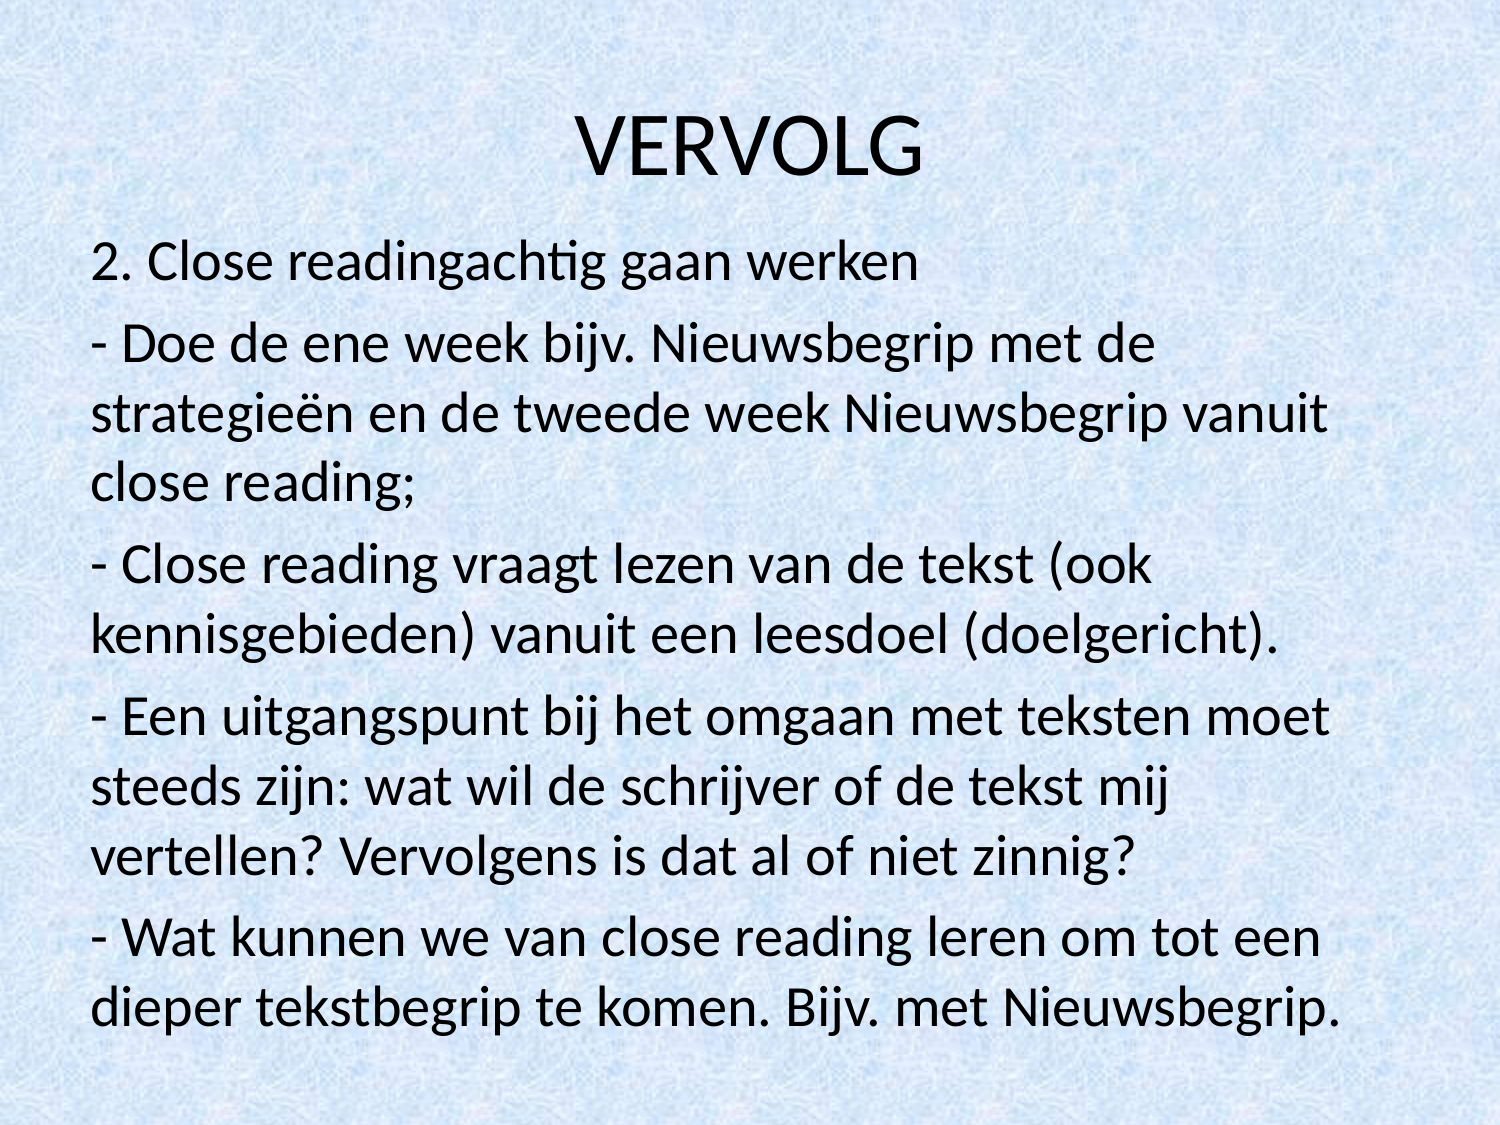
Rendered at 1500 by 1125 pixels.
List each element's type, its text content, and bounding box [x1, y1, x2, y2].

list 2. Close readingachtig gaan werken - Doe de ene week bijv. Nieuwsbegrip met de strategieën en de tweede week Nieuwsbegrip vanuit close reading; - Close reading vraagt lezen van de tekst (ook kennisgebieden) vanuit een leesdoel (doelgericht). - Een uitgangspunt bij het omgaan met teksten moet steeds zijn: wat wil de schrijver of de tekst mij vertellen? Vervolgens is dat al of niet zinnig? - Wat kunnen we van close reading leren om tot een dieper tekstbegrip te komen. Bijv. met Nieuwsbegrip. [75, 214, 1425, 1005]
title VERVOLG [75, 45, 1425, 214]
picture [0, 0, 1500, 1125]
